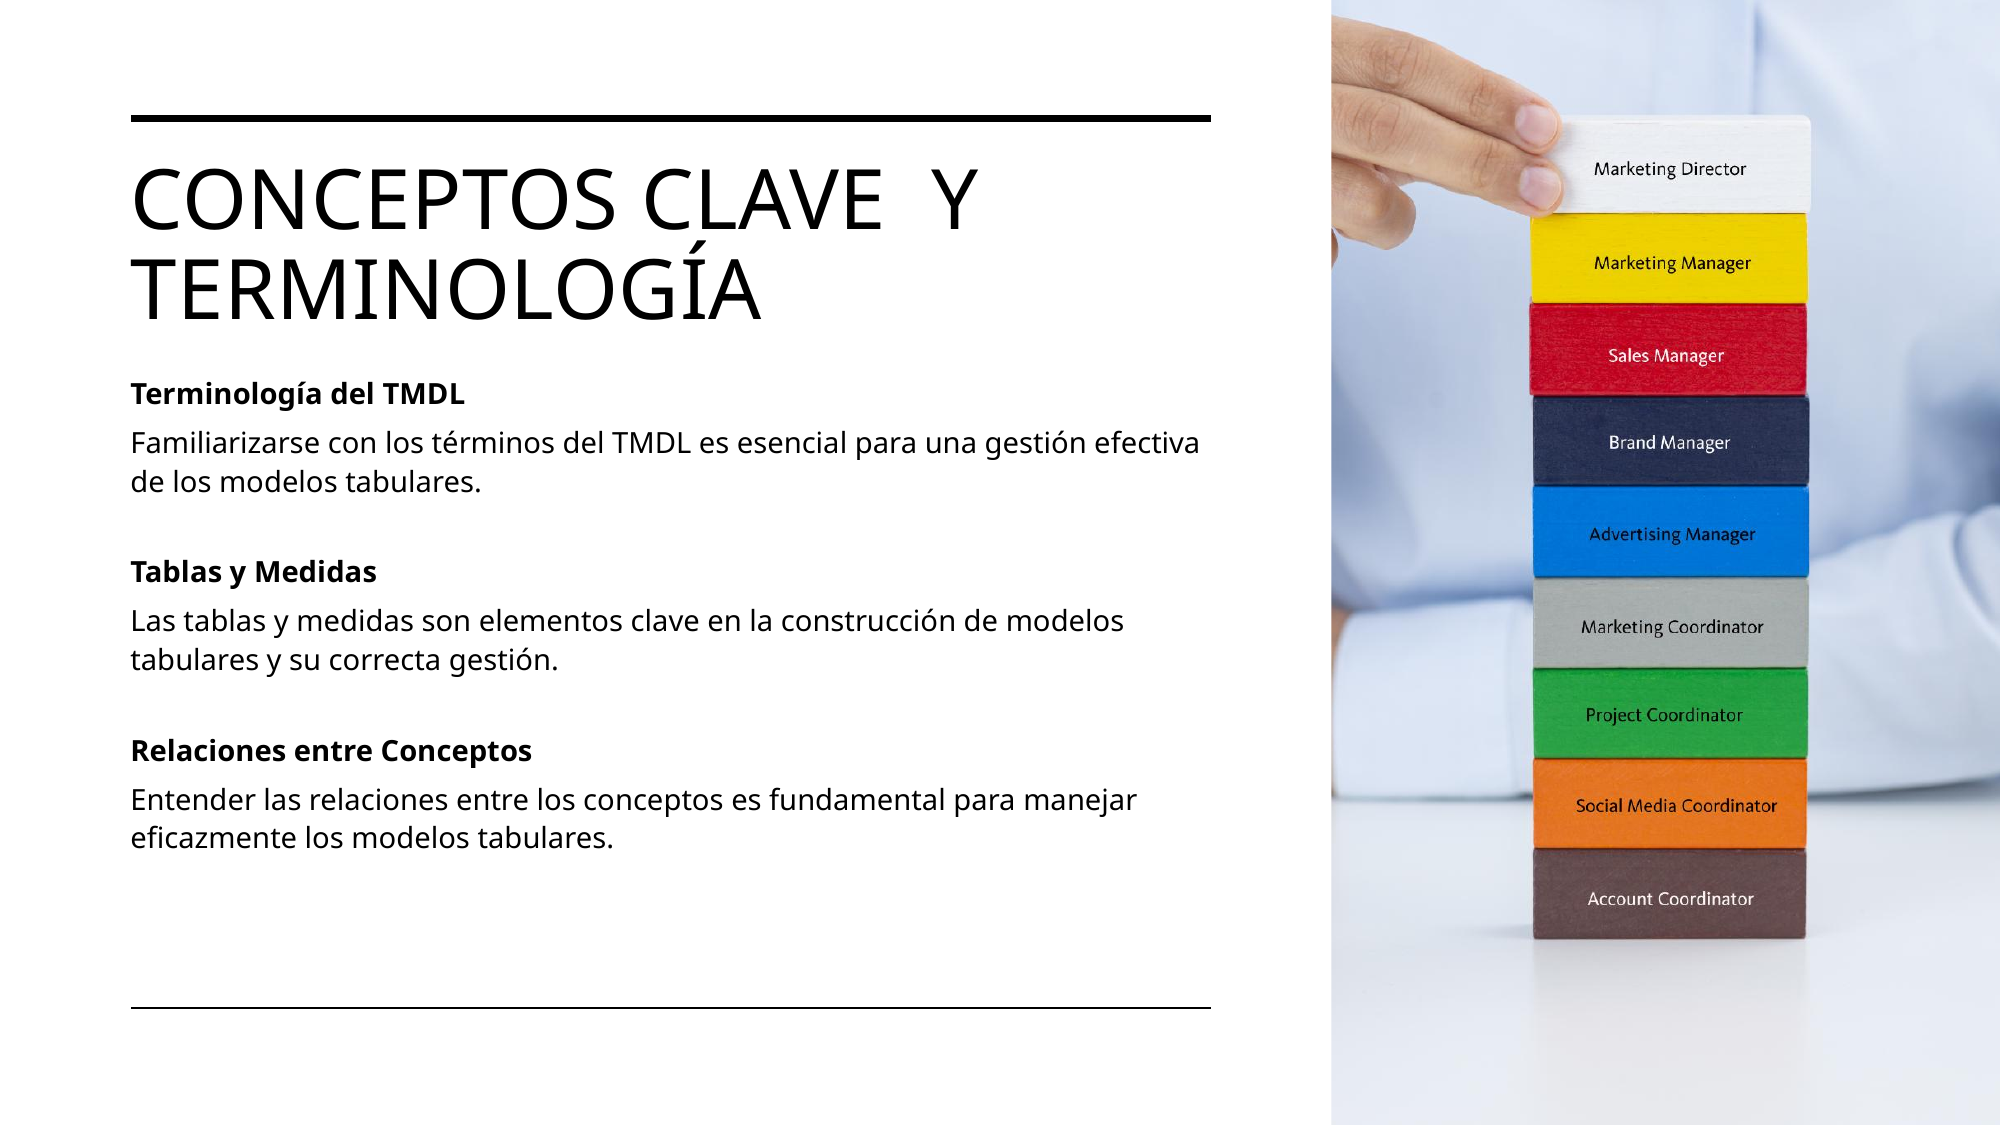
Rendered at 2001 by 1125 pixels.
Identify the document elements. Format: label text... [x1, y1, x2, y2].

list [1331, 0, 2000, 1125]
title Conceptos clave y terminología [115, 149, 1226, 364]
list Terminología del TMDL Familiarizarse con los términos del TMDL es esencial para una gestión efectiva de los modelos tabulares. Tablas y Medidas Las tablas y medidas son elementos clave en la construcción de modelos tabulares y su correcta gestión. Relaciones entre Conceptos Entender las relaciones entre los conceptos es fundamental para manejar eficazmente los modelos tabulares. [115, 364, 1226, 978]
text_box [0, 0, 1331, 1125]
